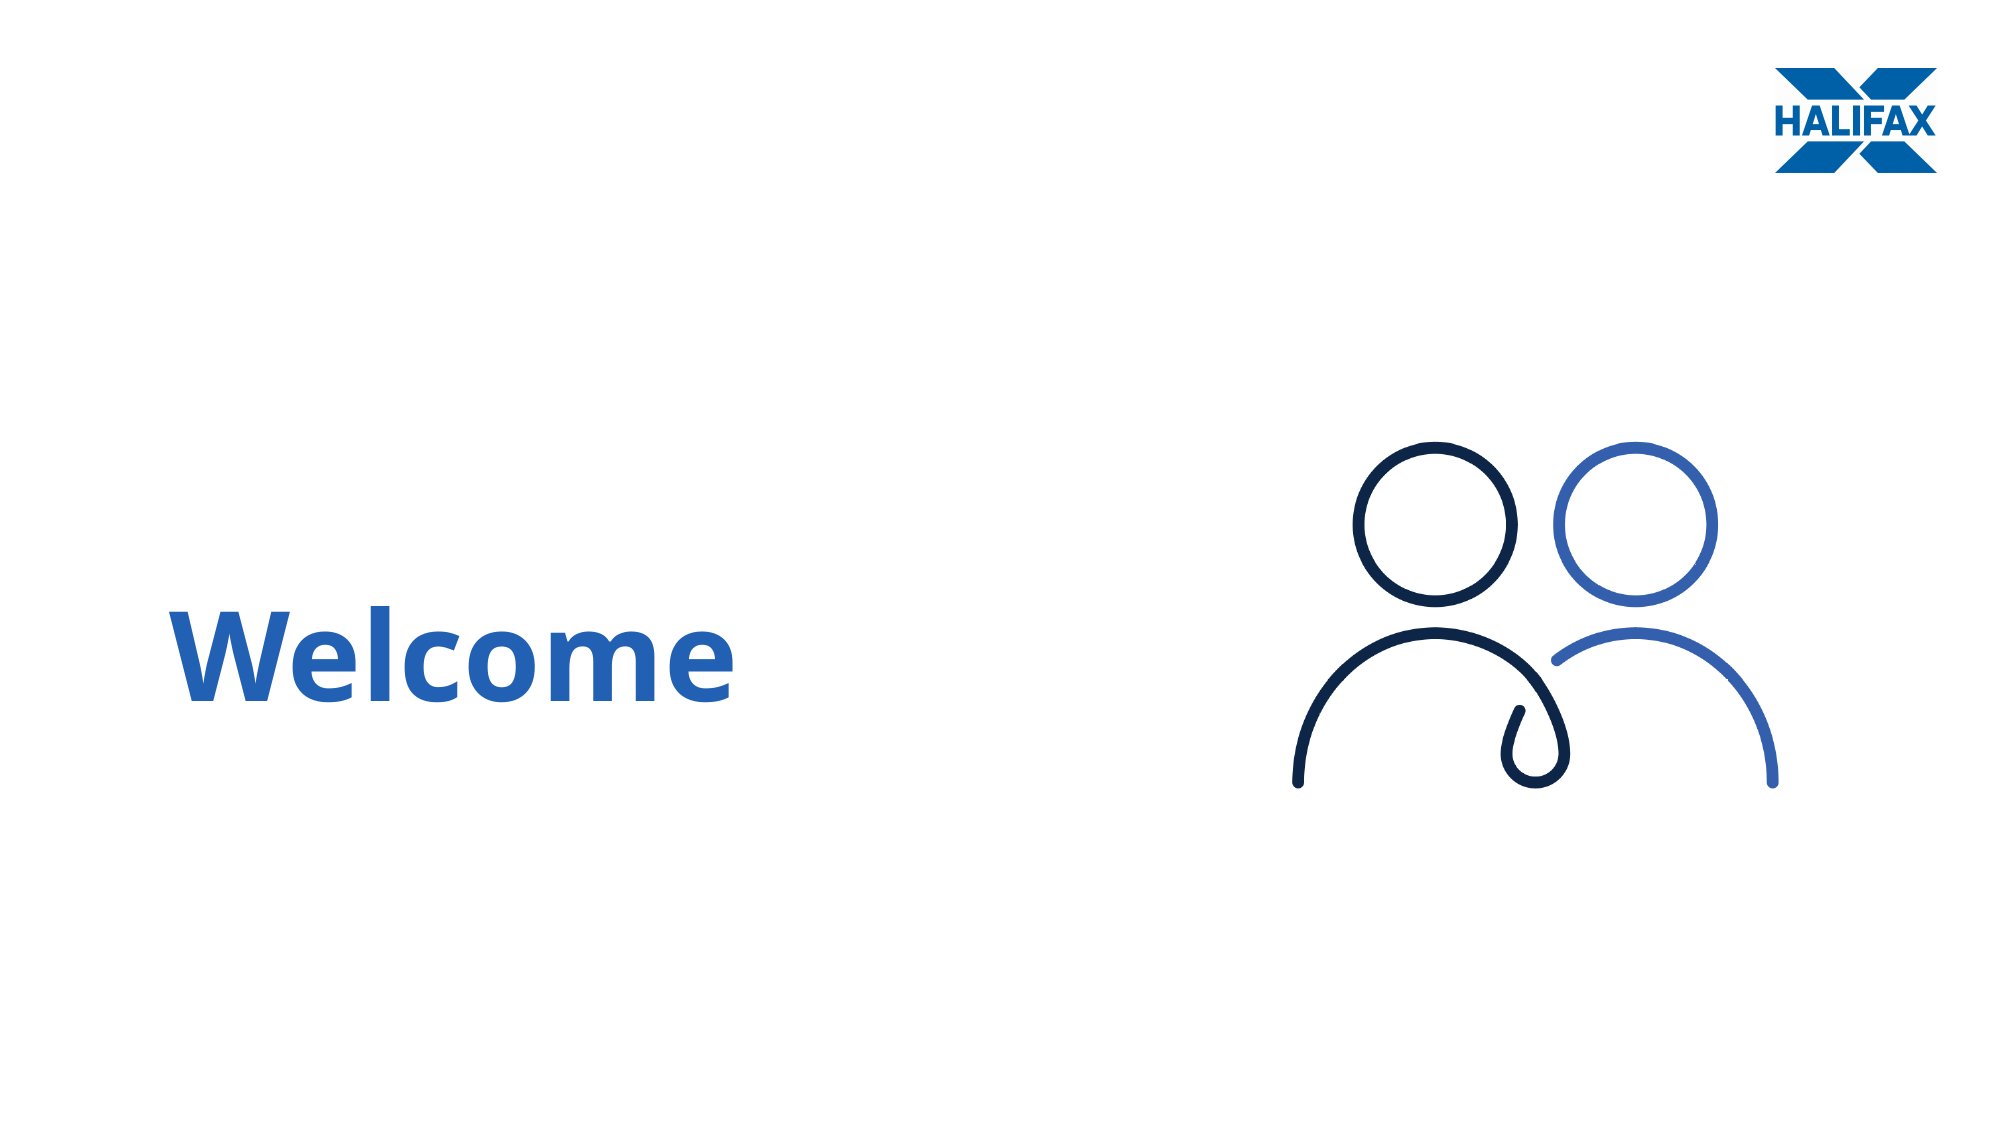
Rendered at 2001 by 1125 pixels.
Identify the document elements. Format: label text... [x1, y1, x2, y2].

picture [1214, 327, 1857, 972]
list Welcome [154, 568, 1000, 731]
picture [1775, 68, 1937, 173]
